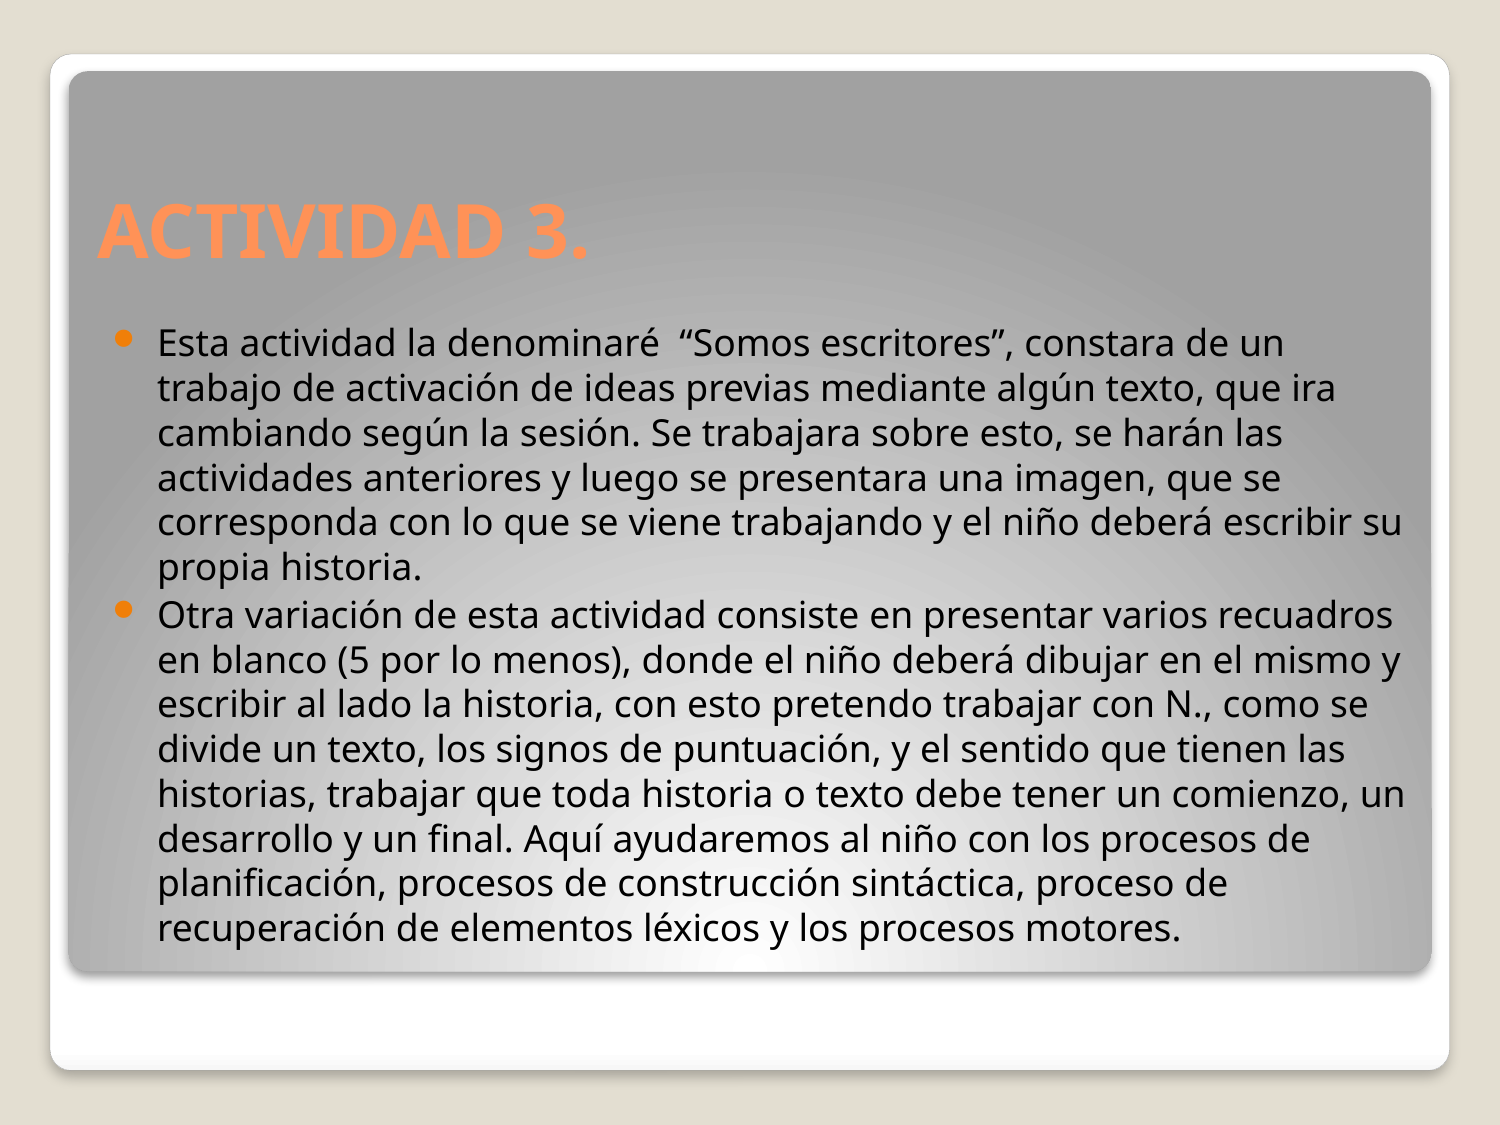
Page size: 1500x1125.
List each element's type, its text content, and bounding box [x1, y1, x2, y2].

list Esta actividad la denominaré “Somos escritores”, constara de un trabajo de activación de ideas previas mediante algún texto, que ira cambiando según la sesión. Se trabajara sobre esto, se harán las actividades anteriores y luego se presentara una imagen, que se corresponda con lo que se viene trabajando y el niño deberá escribir su propia historia. Otra variación de esta actividad consiste en presentar varios recuadros en blanco (5 por lo menos), donde el niño deberá dibujar en el mismo y escribir al lado la historia, con esto pretendo trabajar con N., como se divide un texto, los signos de puntuación, y el sentido que tienen las historias, trabajar que toda historia o texto debe tener un comienzo, un desarrollo y un final. Aquí ayudaremos al niño con los procesos de planificación, procesos de construcción sintáctica, proceso de recuperación de elementos léxicos y los procesos motores. [82, 304, 1425, 961]
title ACTIVIDAD 3. [82, 82, 1425, 282]
